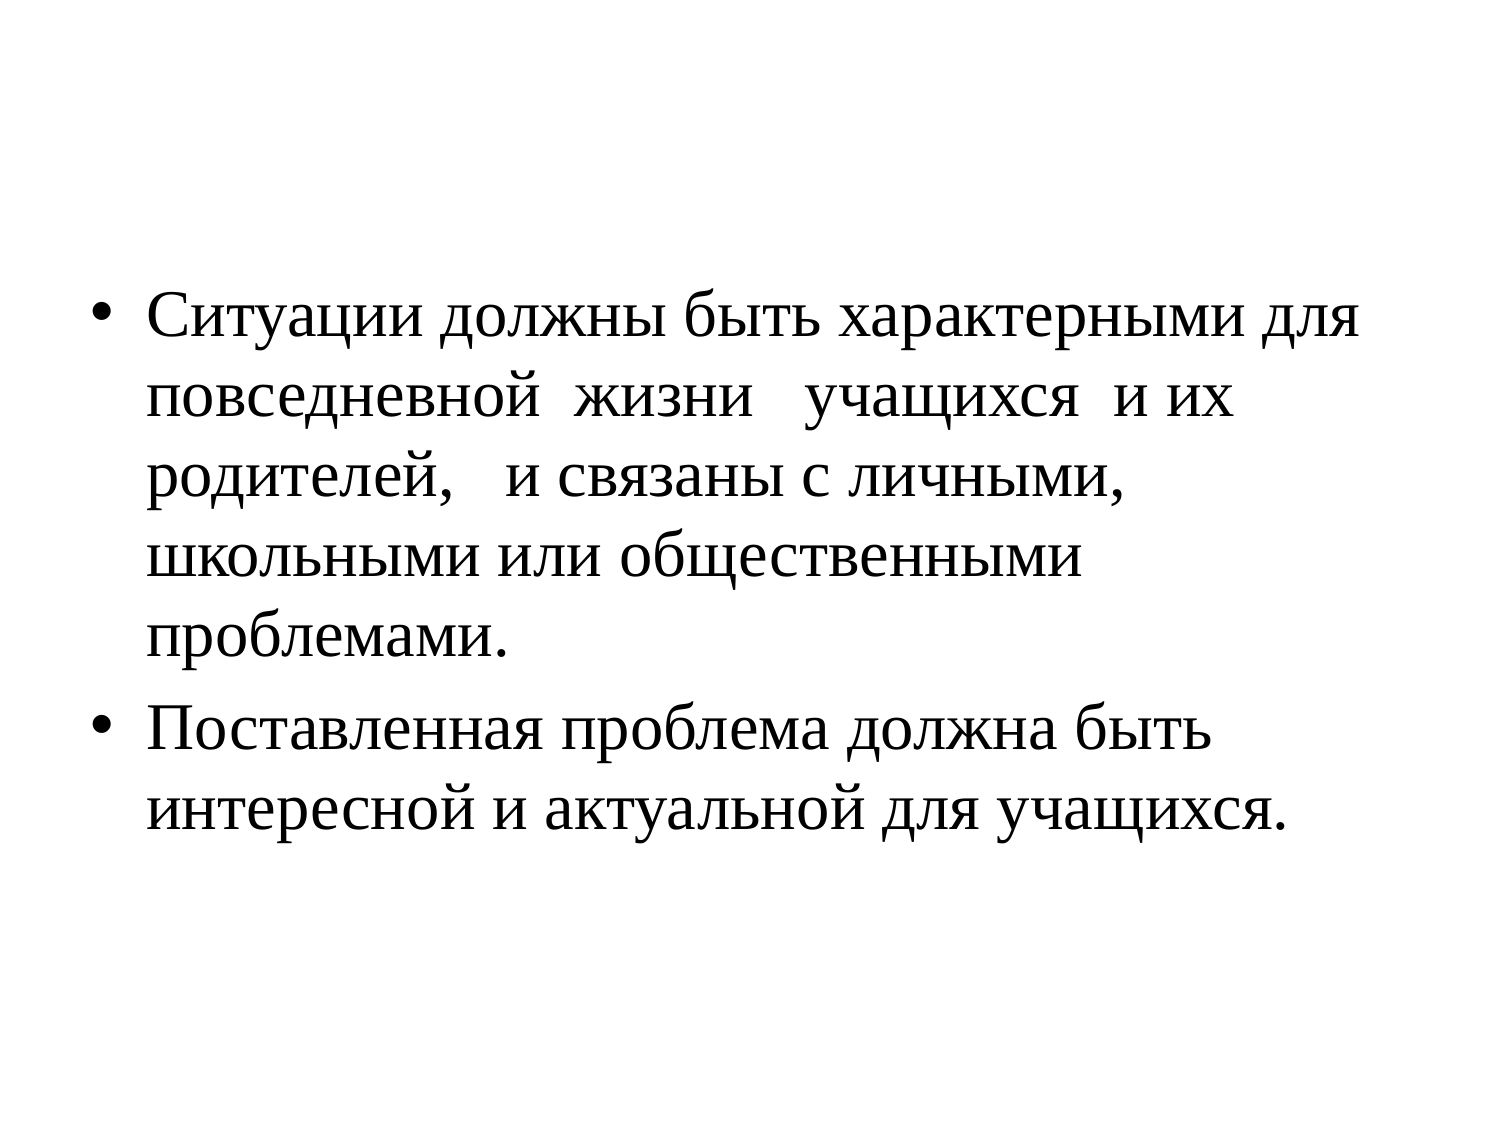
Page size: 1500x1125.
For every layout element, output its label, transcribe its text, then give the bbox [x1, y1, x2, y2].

list Ситуации должны быть характерными для повседневной жизни учащихся и их родителей, и связаны с личными, школьными или общественными проблемами. Поставленная проблема должна быть интересной и актуальной для учащихся. [75, 262, 1425, 1005]
